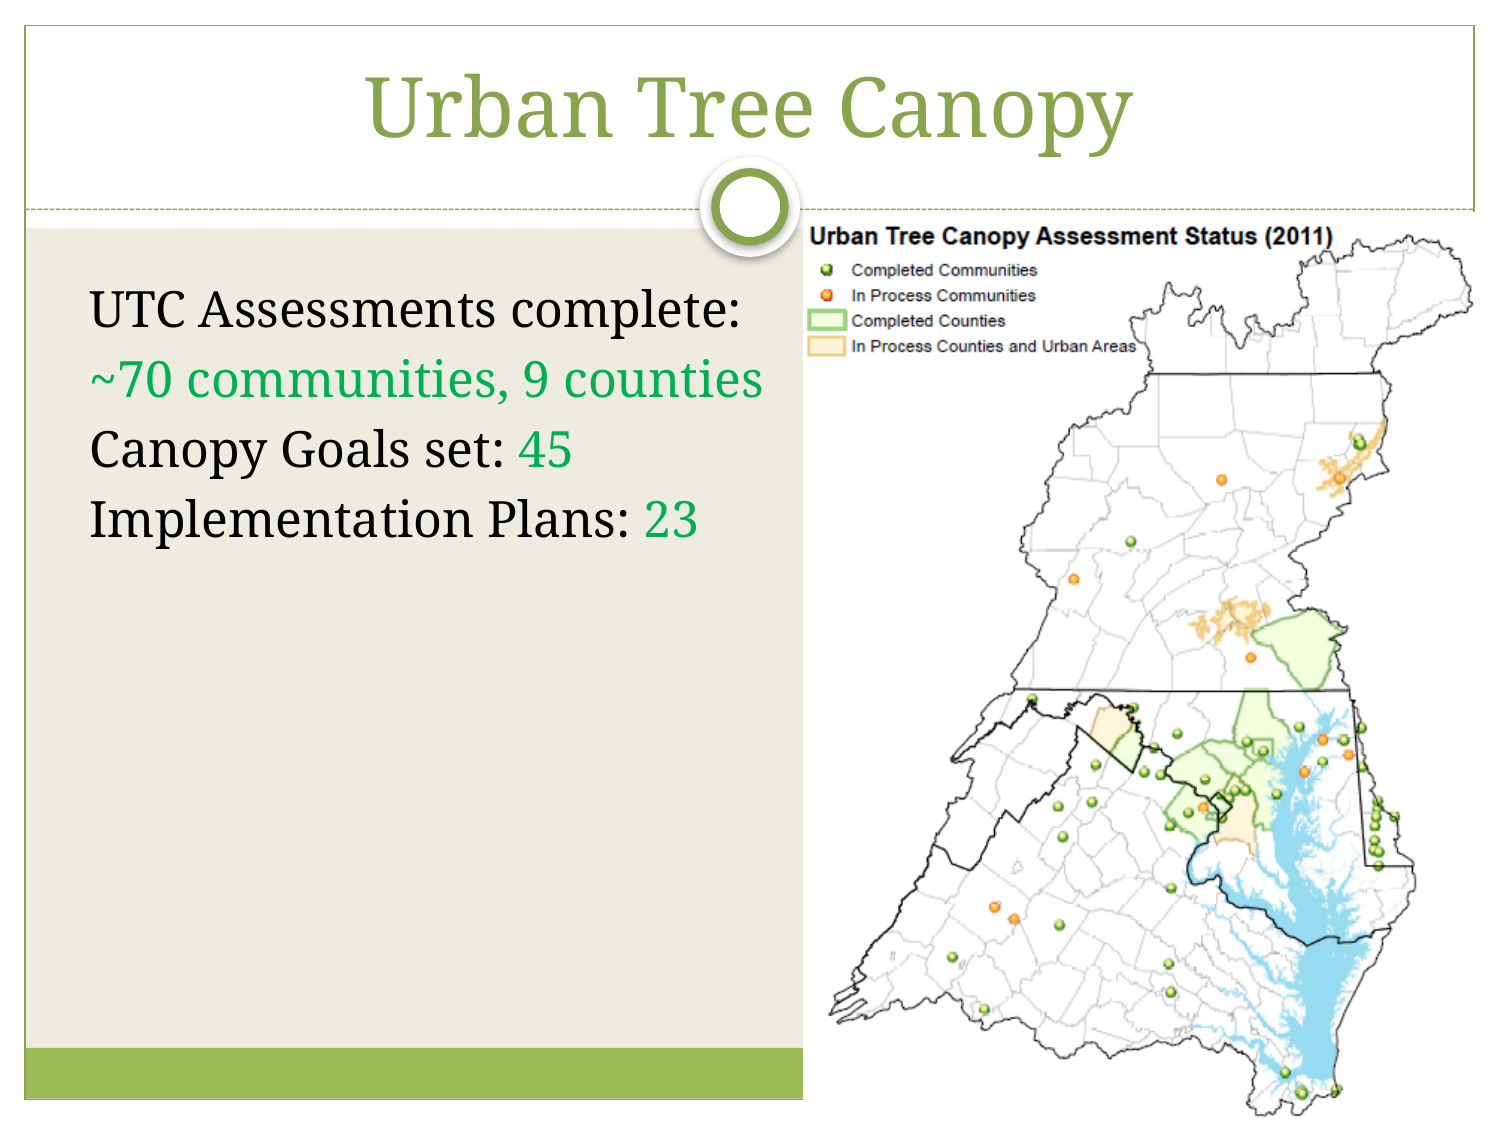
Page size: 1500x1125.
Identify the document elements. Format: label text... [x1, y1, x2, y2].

title Urban Tree Canopy [49, 37, 1450, 162]
list UTC Assessments complete: ~70 communities, 9 counties Canopy Goals set: 45 Implementation Plans: 23 [75, 200, 1425, 943]
picture [803, 212, 1500, 1125]
